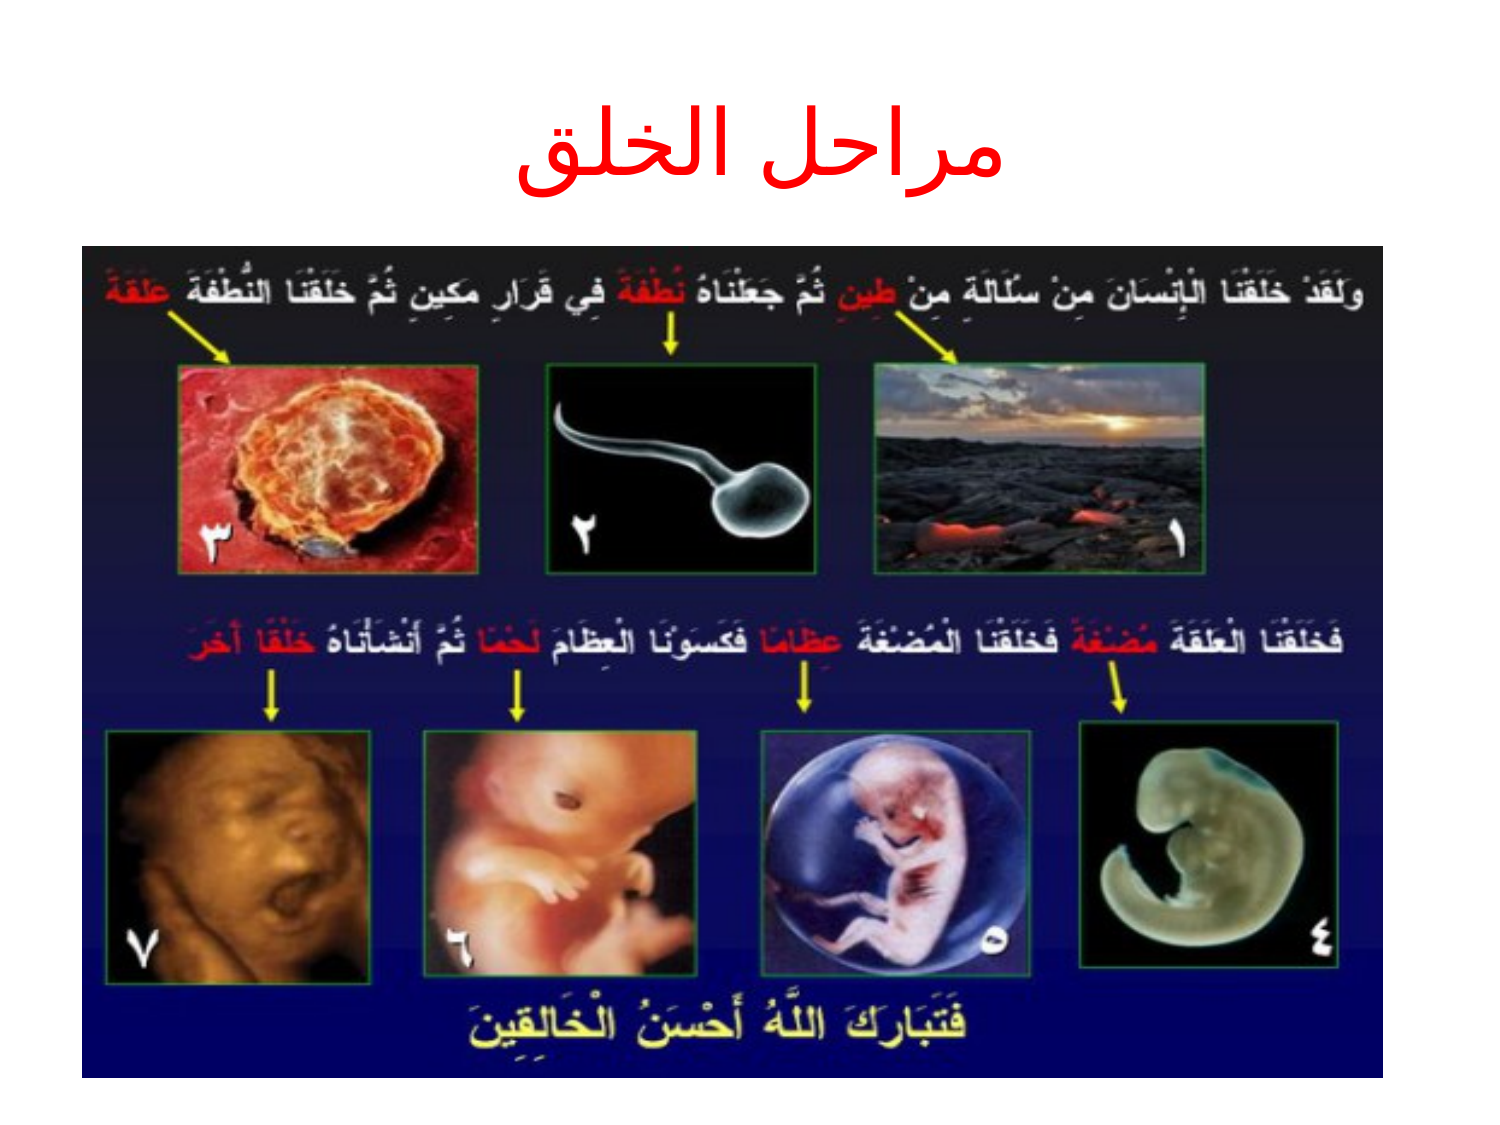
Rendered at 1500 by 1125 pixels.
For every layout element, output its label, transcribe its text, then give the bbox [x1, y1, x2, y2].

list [81, 245, 1384, 1079]
title مراحل الخلق [75, 45, 1425, 233]
